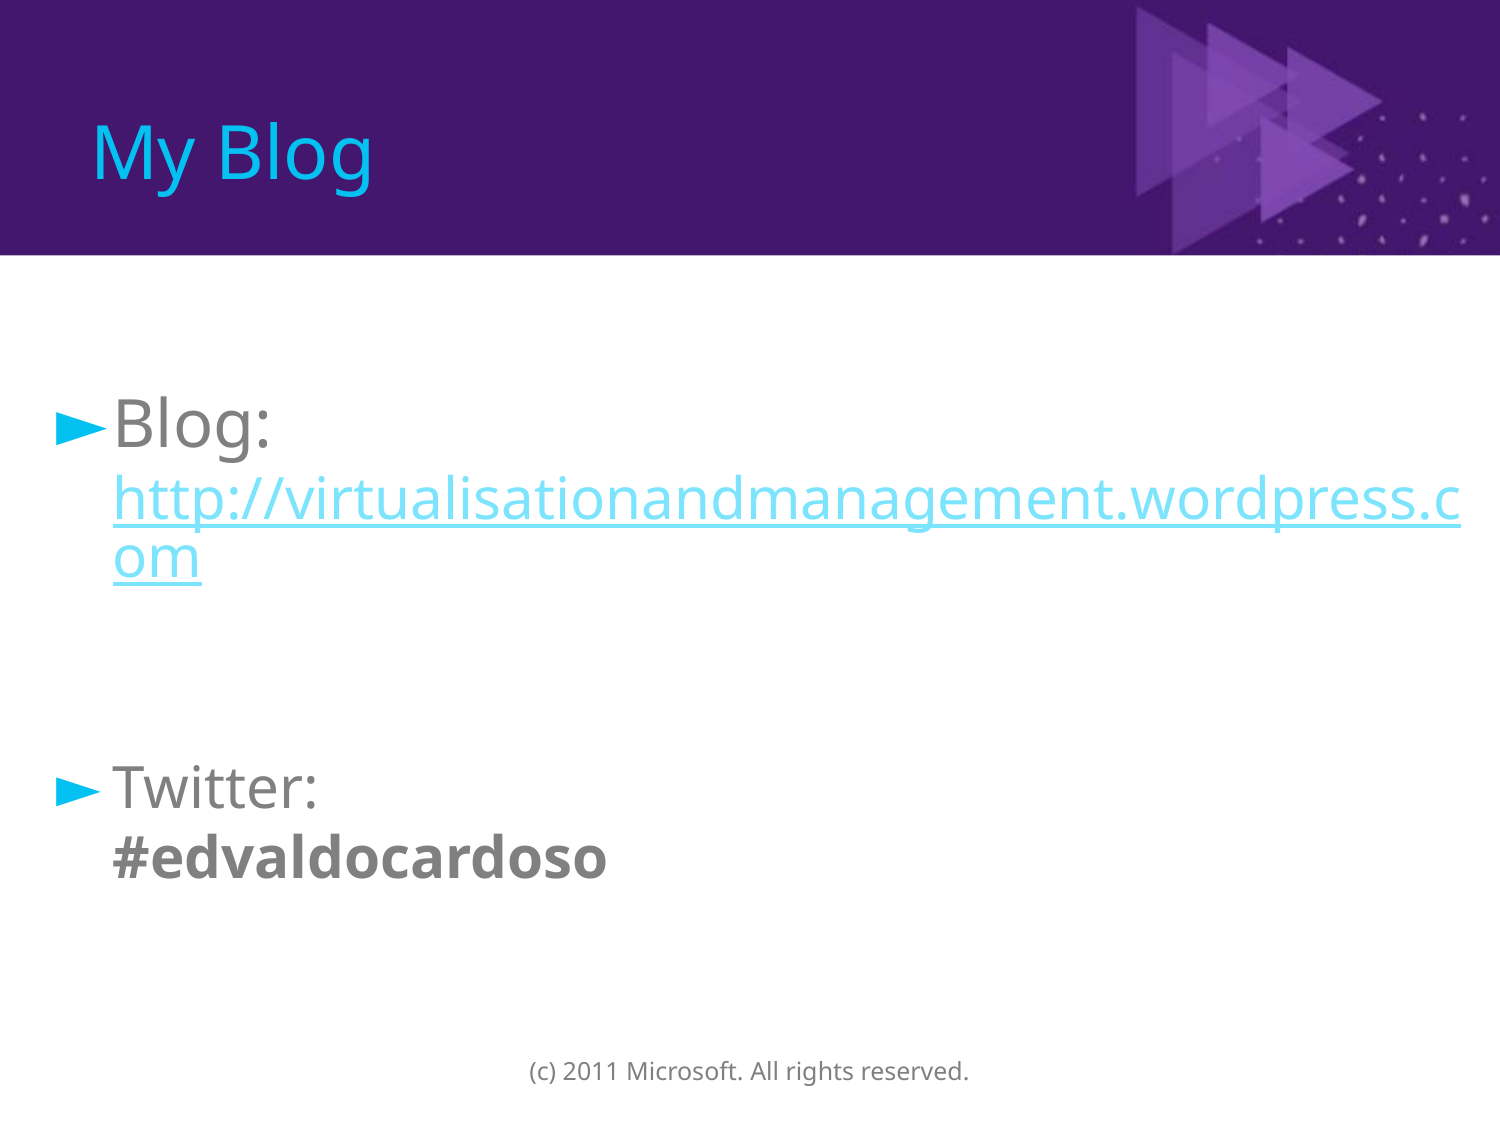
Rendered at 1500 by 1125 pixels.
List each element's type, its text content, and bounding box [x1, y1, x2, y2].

list Blog: http://virtualisationandmanagement.wordpress.com Twitter: #edvaldocardoso [41, 373, 1489, 1005]
title My Blog [75, 56, 1425, 244]
picture [0, 0, 1500, 255]
footer (c) 2011 Microsoft. All rights reserved. [512, 1042, 988, 1103]
